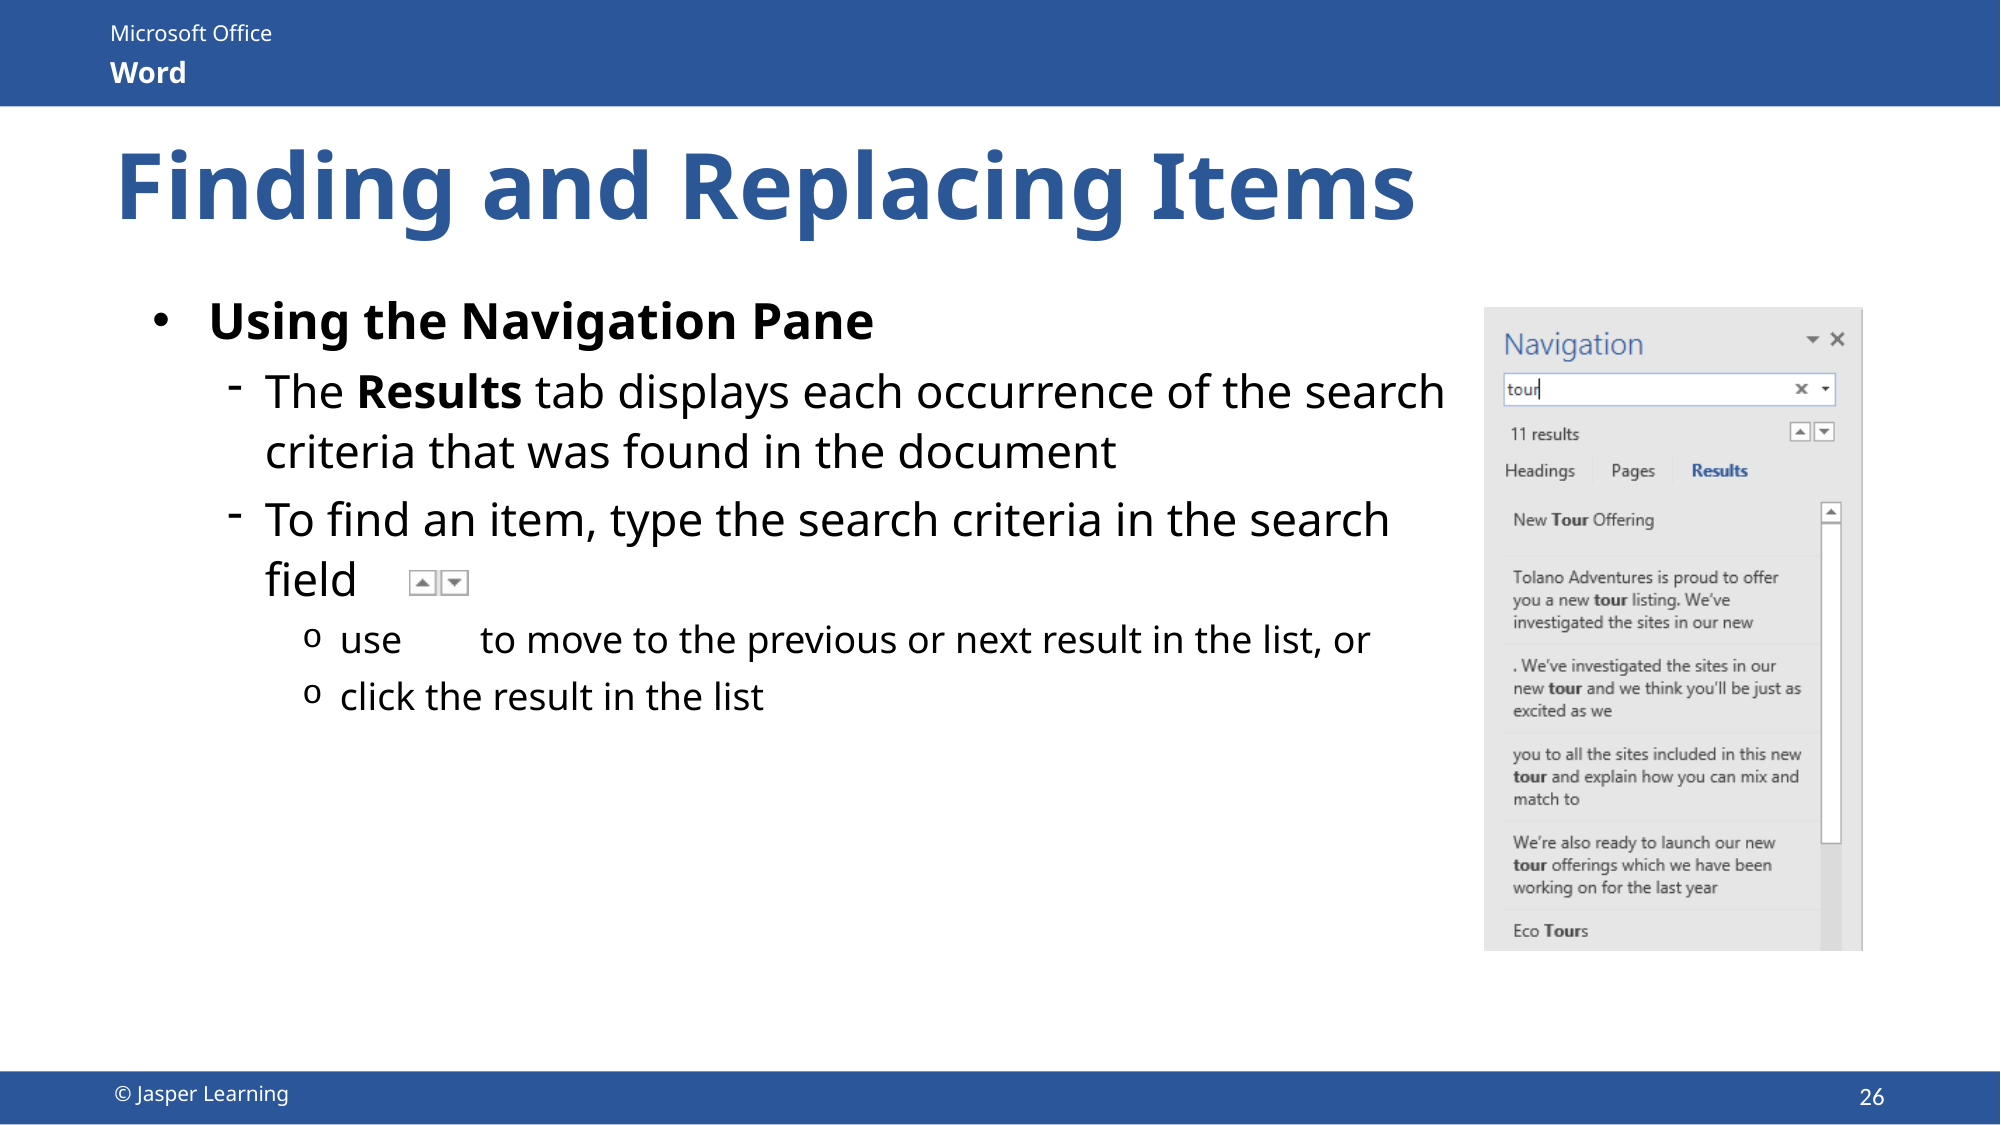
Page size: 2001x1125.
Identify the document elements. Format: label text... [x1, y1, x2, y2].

slide_number 26 [1433, 1065, 1900, 1125]
footer © Jasper Learning [99, 1074, 775, 1116]
title Finding and Replacing Items [99, 118, 1866, 248]
list Using the Navigation Pane The Results tab displays each occurrence of the search criteria that was found in the document To find an item, type the search criteria in the search field use to move to the previous or next result in the list, or click the result in the list [137, 277, 1465, 1014]
picture [409, 570, 469, 597]
picture [1484, 306, 1863, 951]
